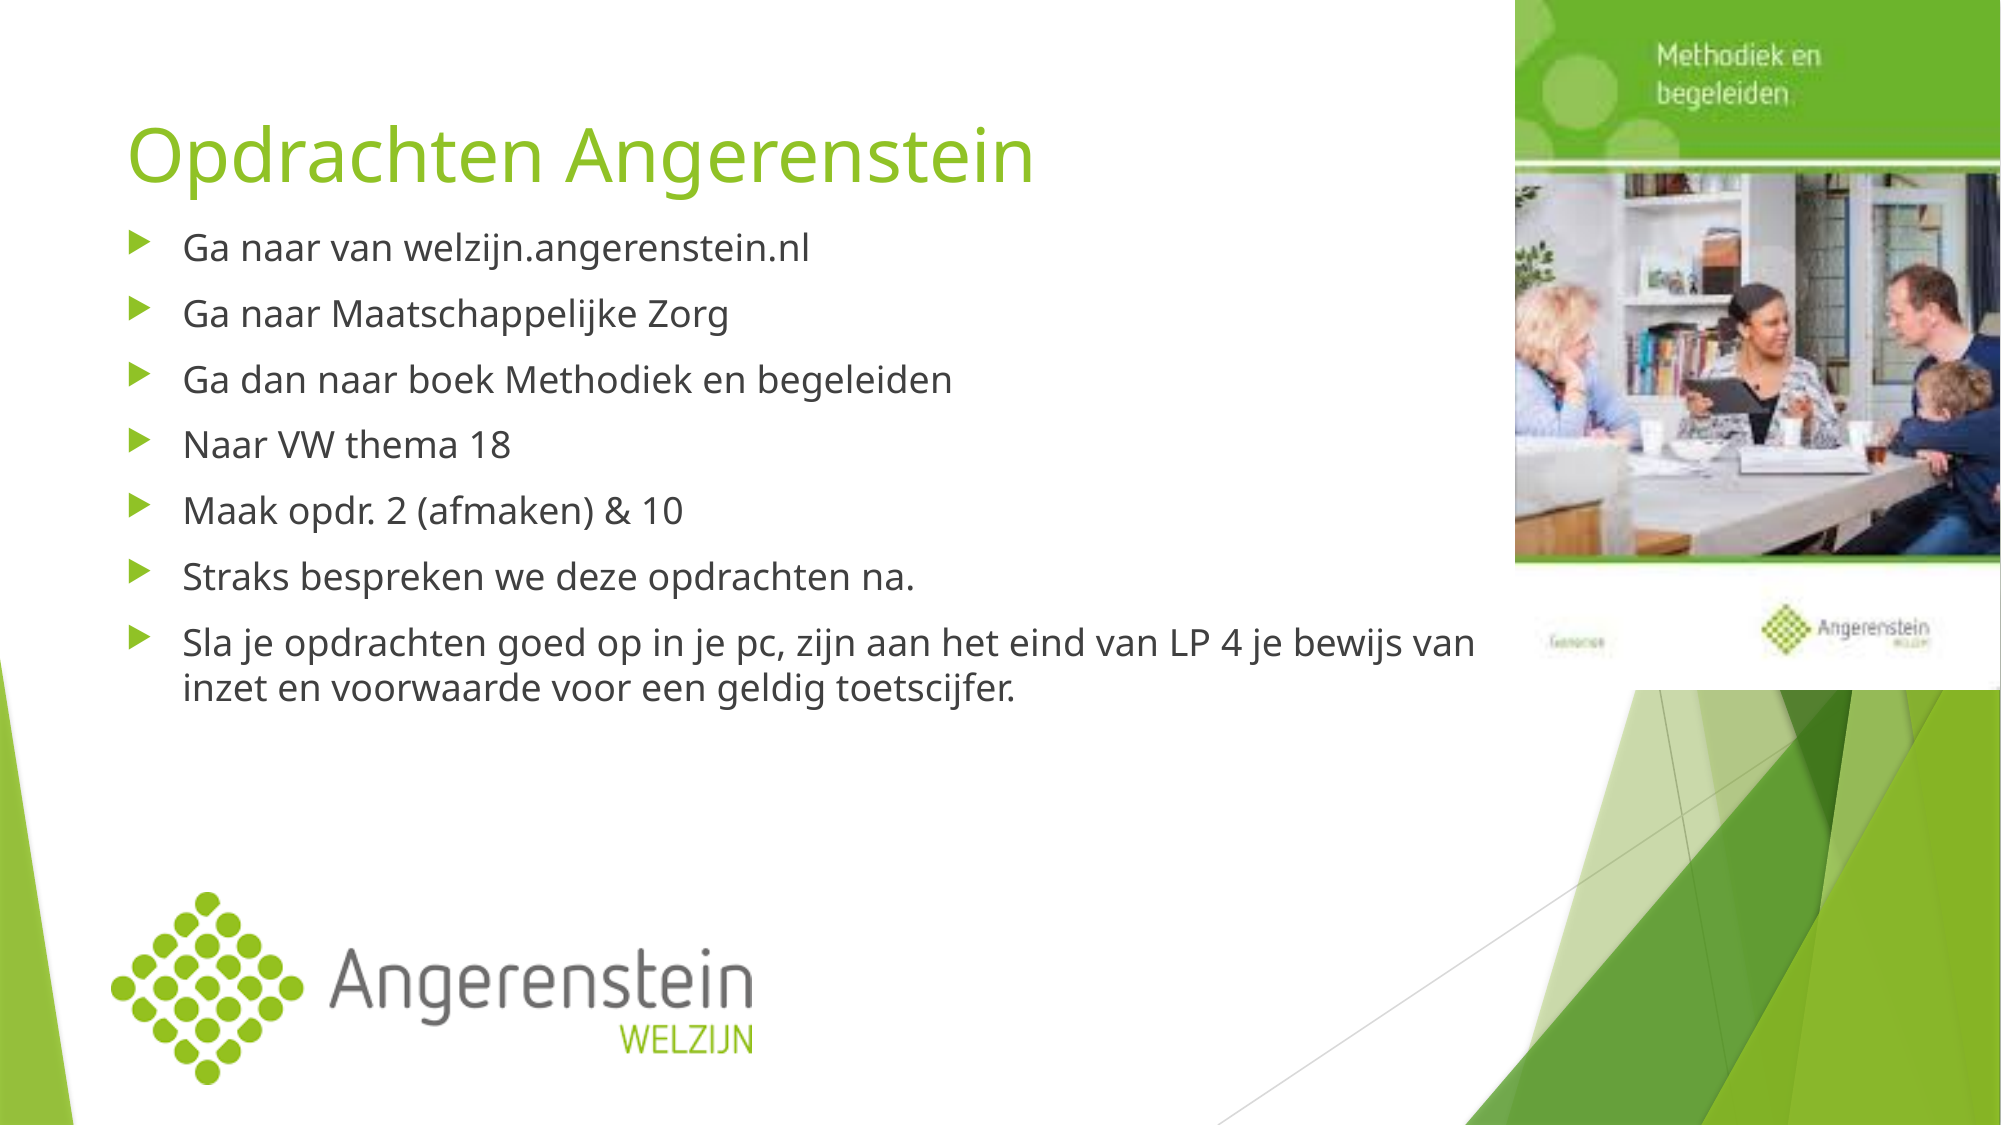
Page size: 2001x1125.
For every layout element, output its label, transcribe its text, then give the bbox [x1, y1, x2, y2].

list Ga naar van welzijn.angerenstein.nl Ga naar Maatschappelijke Zorg Ga dan naar boek Methodiek en begeleiden Naar VW thema 18 Maak opdr. 2 (afmaken) & 10 Straks bespreken we deze opdrachten na. Sla je opdrachten goed op in je pc, zijn aan het eind van LP 4 je bewijs van inzet en voorwaarde voor een geldig toetscijfer. [111, 216, 1522, 853]
picture [1515, 0, 2000, 691]
title Opdrachten Angerenstein [111, 99, 1510, 216]
picture [110, 892, 753, 1086]
